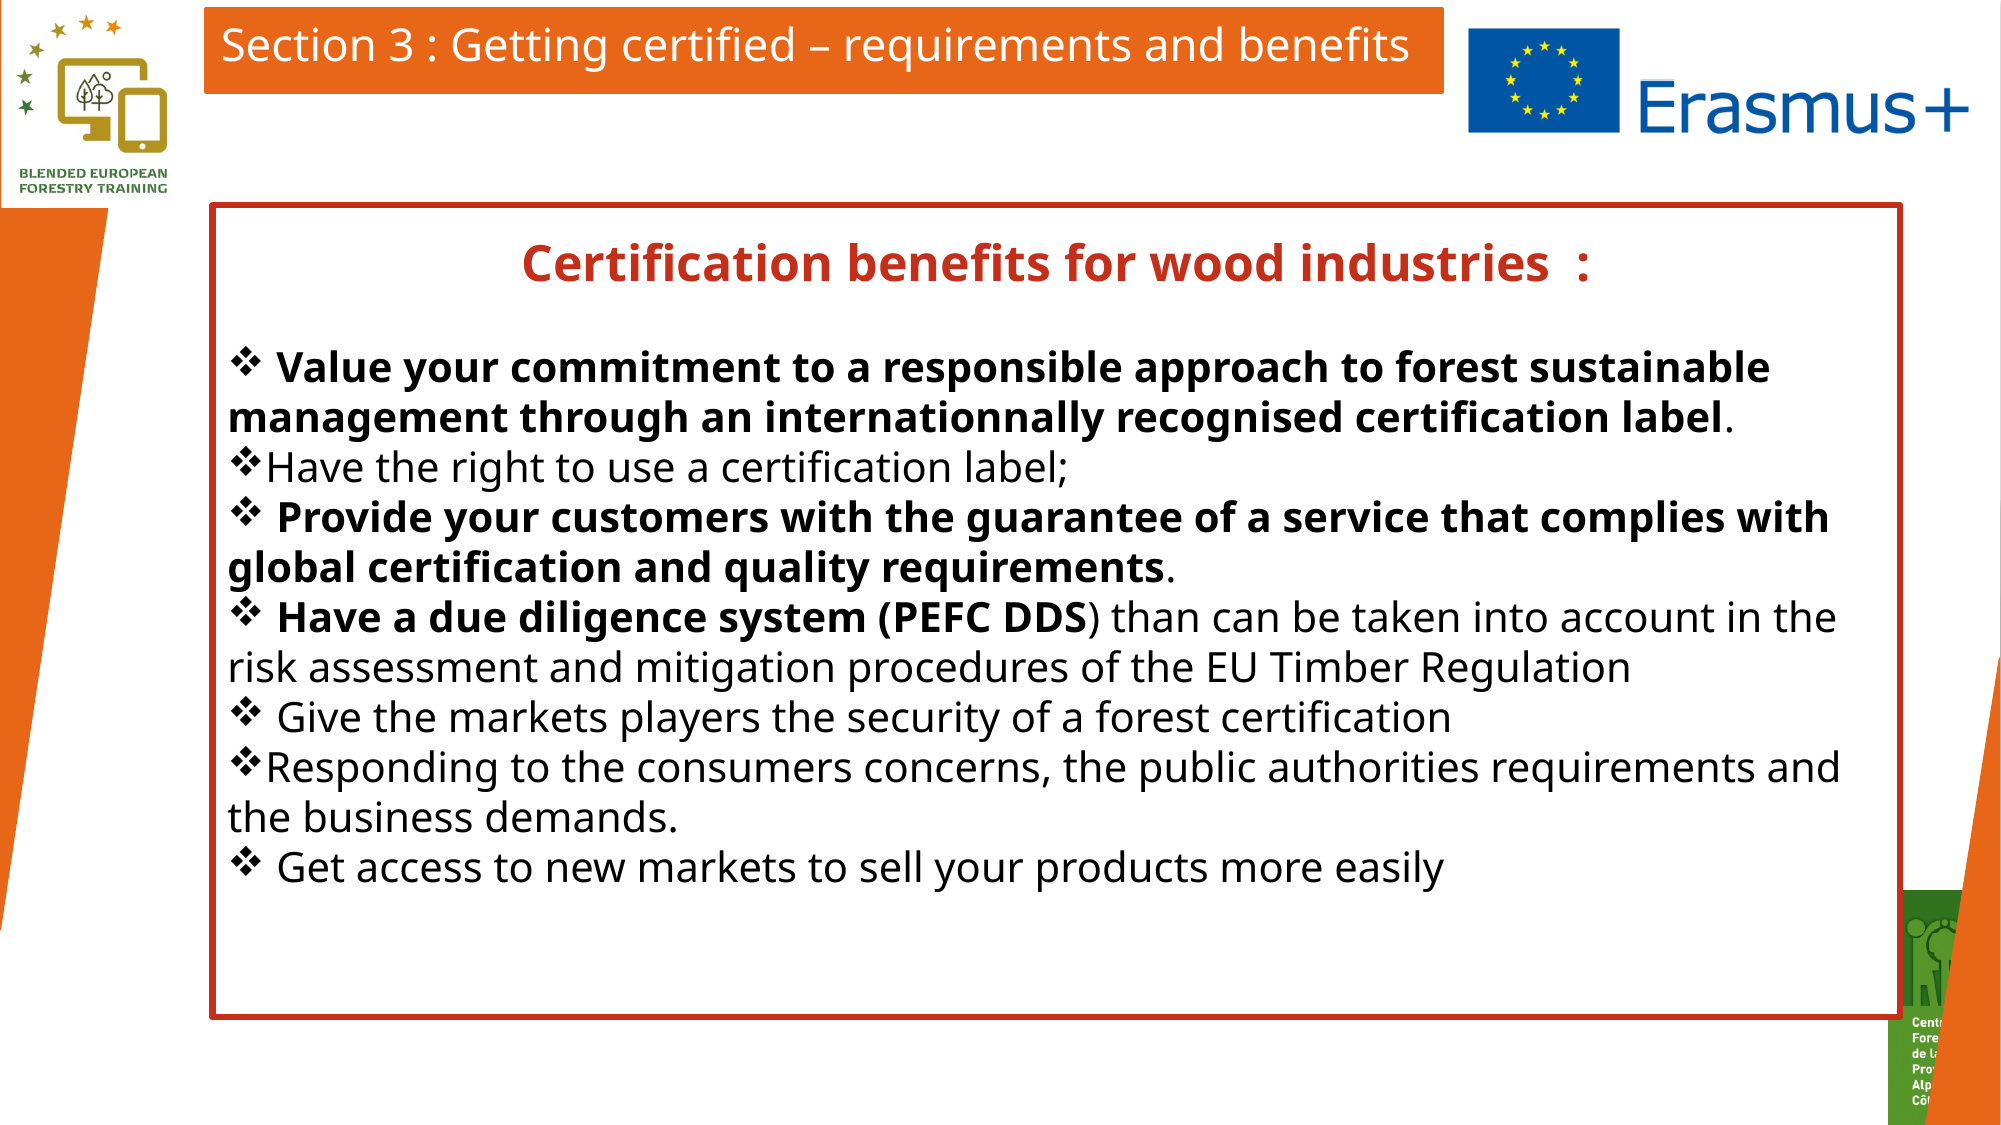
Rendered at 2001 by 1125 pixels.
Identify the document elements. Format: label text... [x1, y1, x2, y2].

picture [1888, 890, 2000, 1125]
text_box [0, 0, 2000, 1125]
picture [0, 0, 182, 209]
text_box Certification benefits for wood industries : Value your commitment to a responsible approach to forest sustainable management through an internationnally recognised certification label. Have the right to use a certification label; Provide your customers with the guarantee of a service that complies with global certification and quality requirements. Have a due diligence system (PEFC DDS) than can be taken into account in the risk assessment and mitigation procedures of the EU Timber Regulation Give the markets players the security of a forest certification Responding to the consumers concerns, the public authorities requirements and the business demands. Get access to new markets to sell your products more easily [211, 203, 1901, 1019]
title Section 3 : Getting certified – requirements and benefits [205, 8, 1434, 93]
picture [1438, 0, 1997, 163]
text_box [0, 217, 107, 931]
text_box [1962, 657, 2000, 890]
